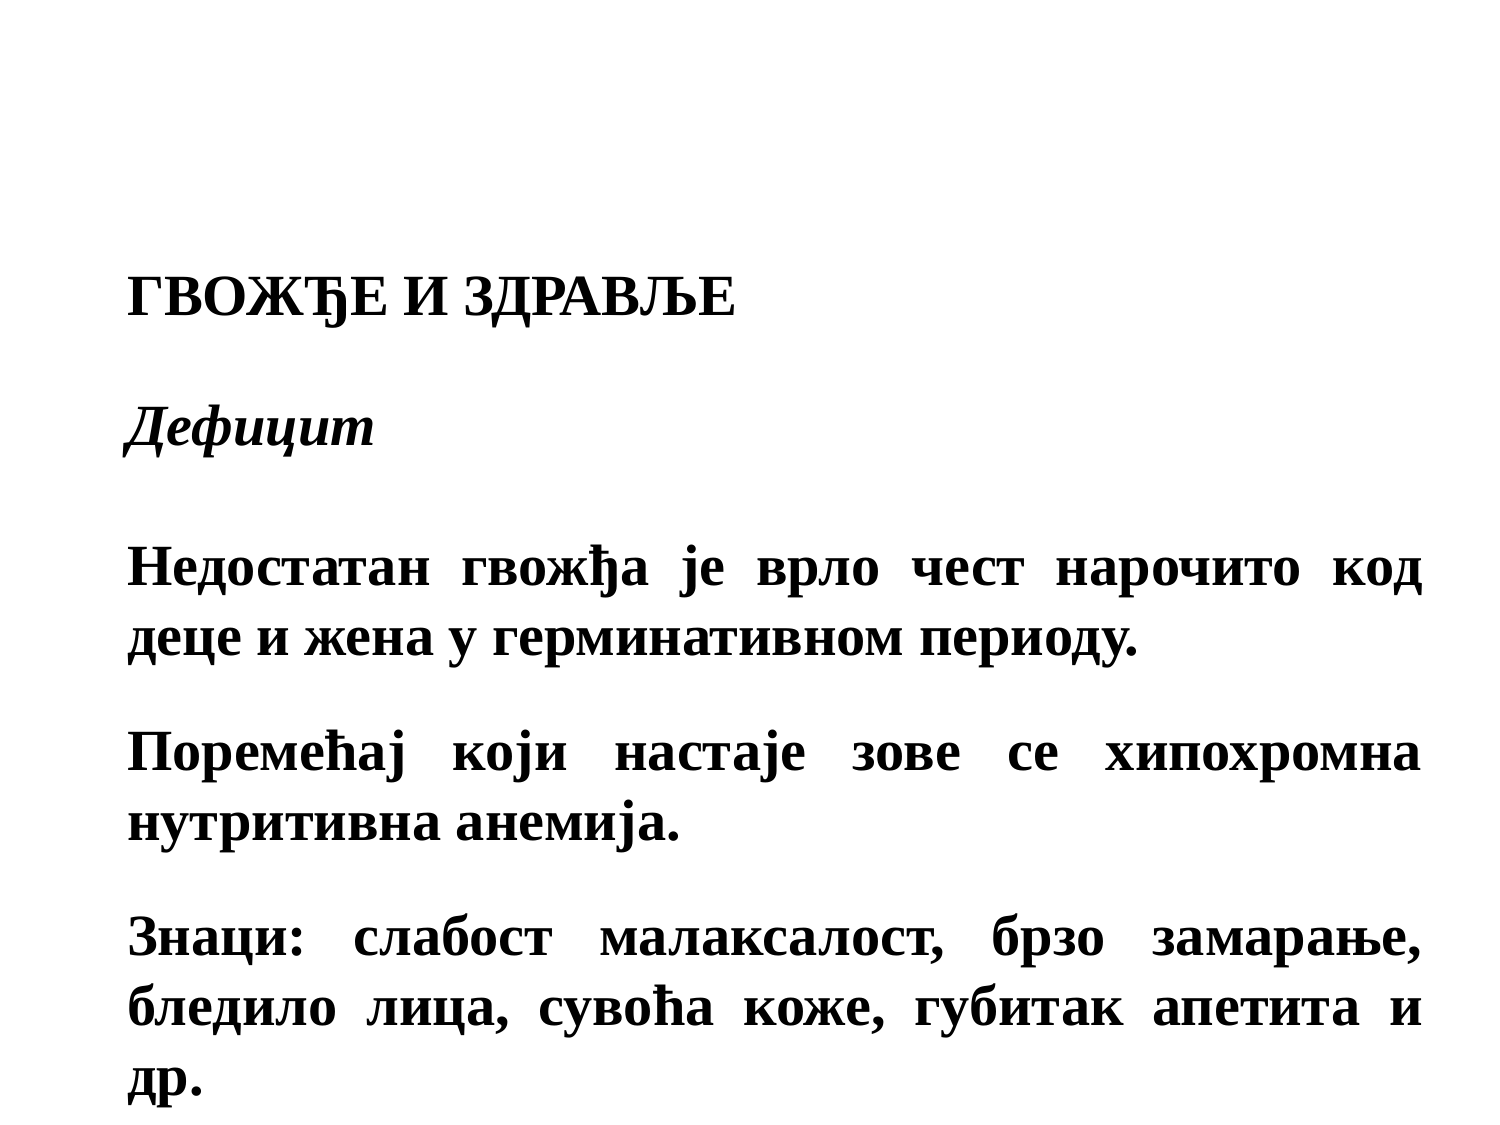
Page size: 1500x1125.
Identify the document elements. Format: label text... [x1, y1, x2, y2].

text_box ГВОЖЂЕ И ЗДРАВЉЕ Дефицит Недостатан гвожђа је врло чест нарочито код деце и жена у герминативном периоду. Поремећај који настаје зове се хипохромна нутритивна анемија. Знаци: слабост малаксалост, брзо замарање, бледило лица, сувоћа коже, губитак апетита и др. [112, 249, 1438, 1115]
